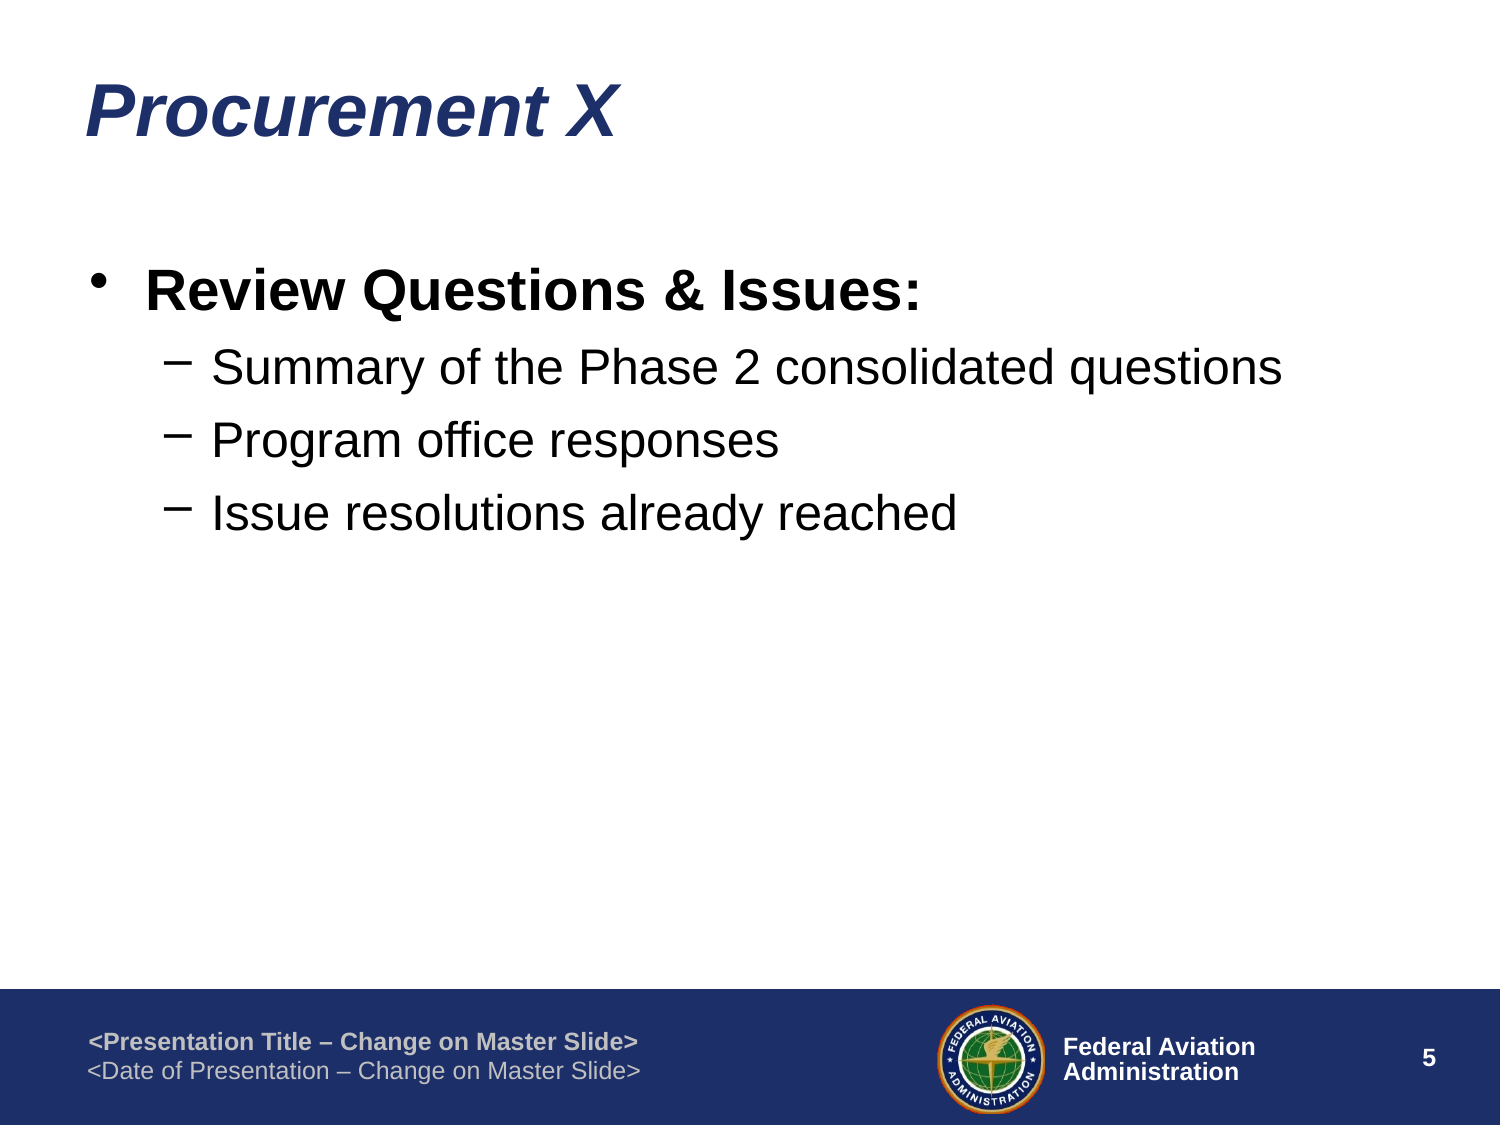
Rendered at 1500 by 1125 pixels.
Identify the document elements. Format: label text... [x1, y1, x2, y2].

list Review Questions & Issues: Summary of the Phase 2 consolidated questions Program office responses Issue resolutions already reached [74, 245, 1395, 966]
title Procurement X [70, 56, 1461, 157]
picture [936, 1004, 1045, 1114]
